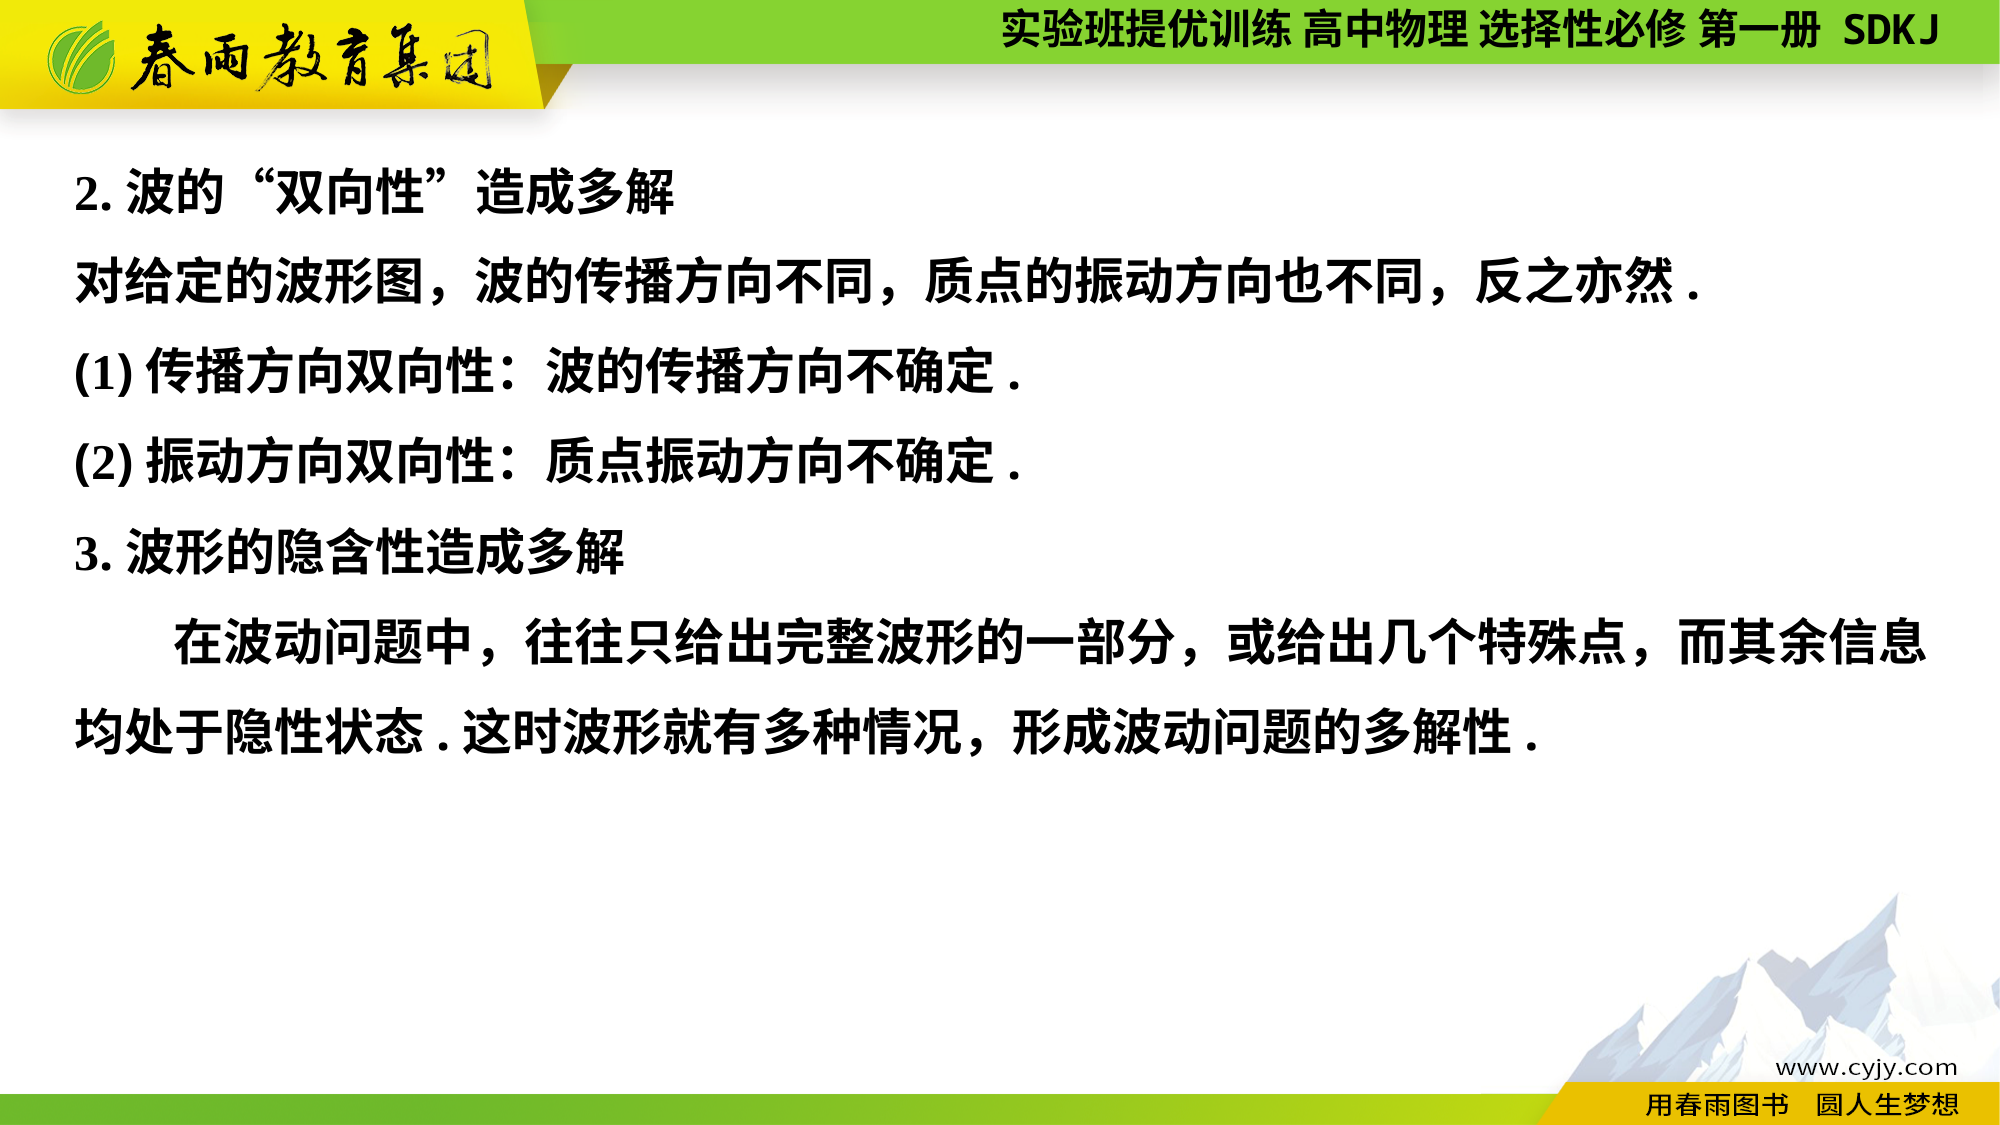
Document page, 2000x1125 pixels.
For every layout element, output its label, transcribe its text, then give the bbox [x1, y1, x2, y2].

list 2.波的“双向性”造成多解 对给定的波形图，波的传播方向不同，质点的振动方向也不同，反之亦然. (1)传播方向双向性：波的传播方向不确定. (2)振动方向双向性：质点振动方向不确定. 3.波形的隐含性造成多解 在波动问题中，往往只给出完整波形的一部分，或给出几个特殊点，而其余信息均处于隐性状态.这时波形就有多种情况，形成波动问题的多解性. [59, 122, 1944, 774]
picture [0, 0, 2000, 1125]
